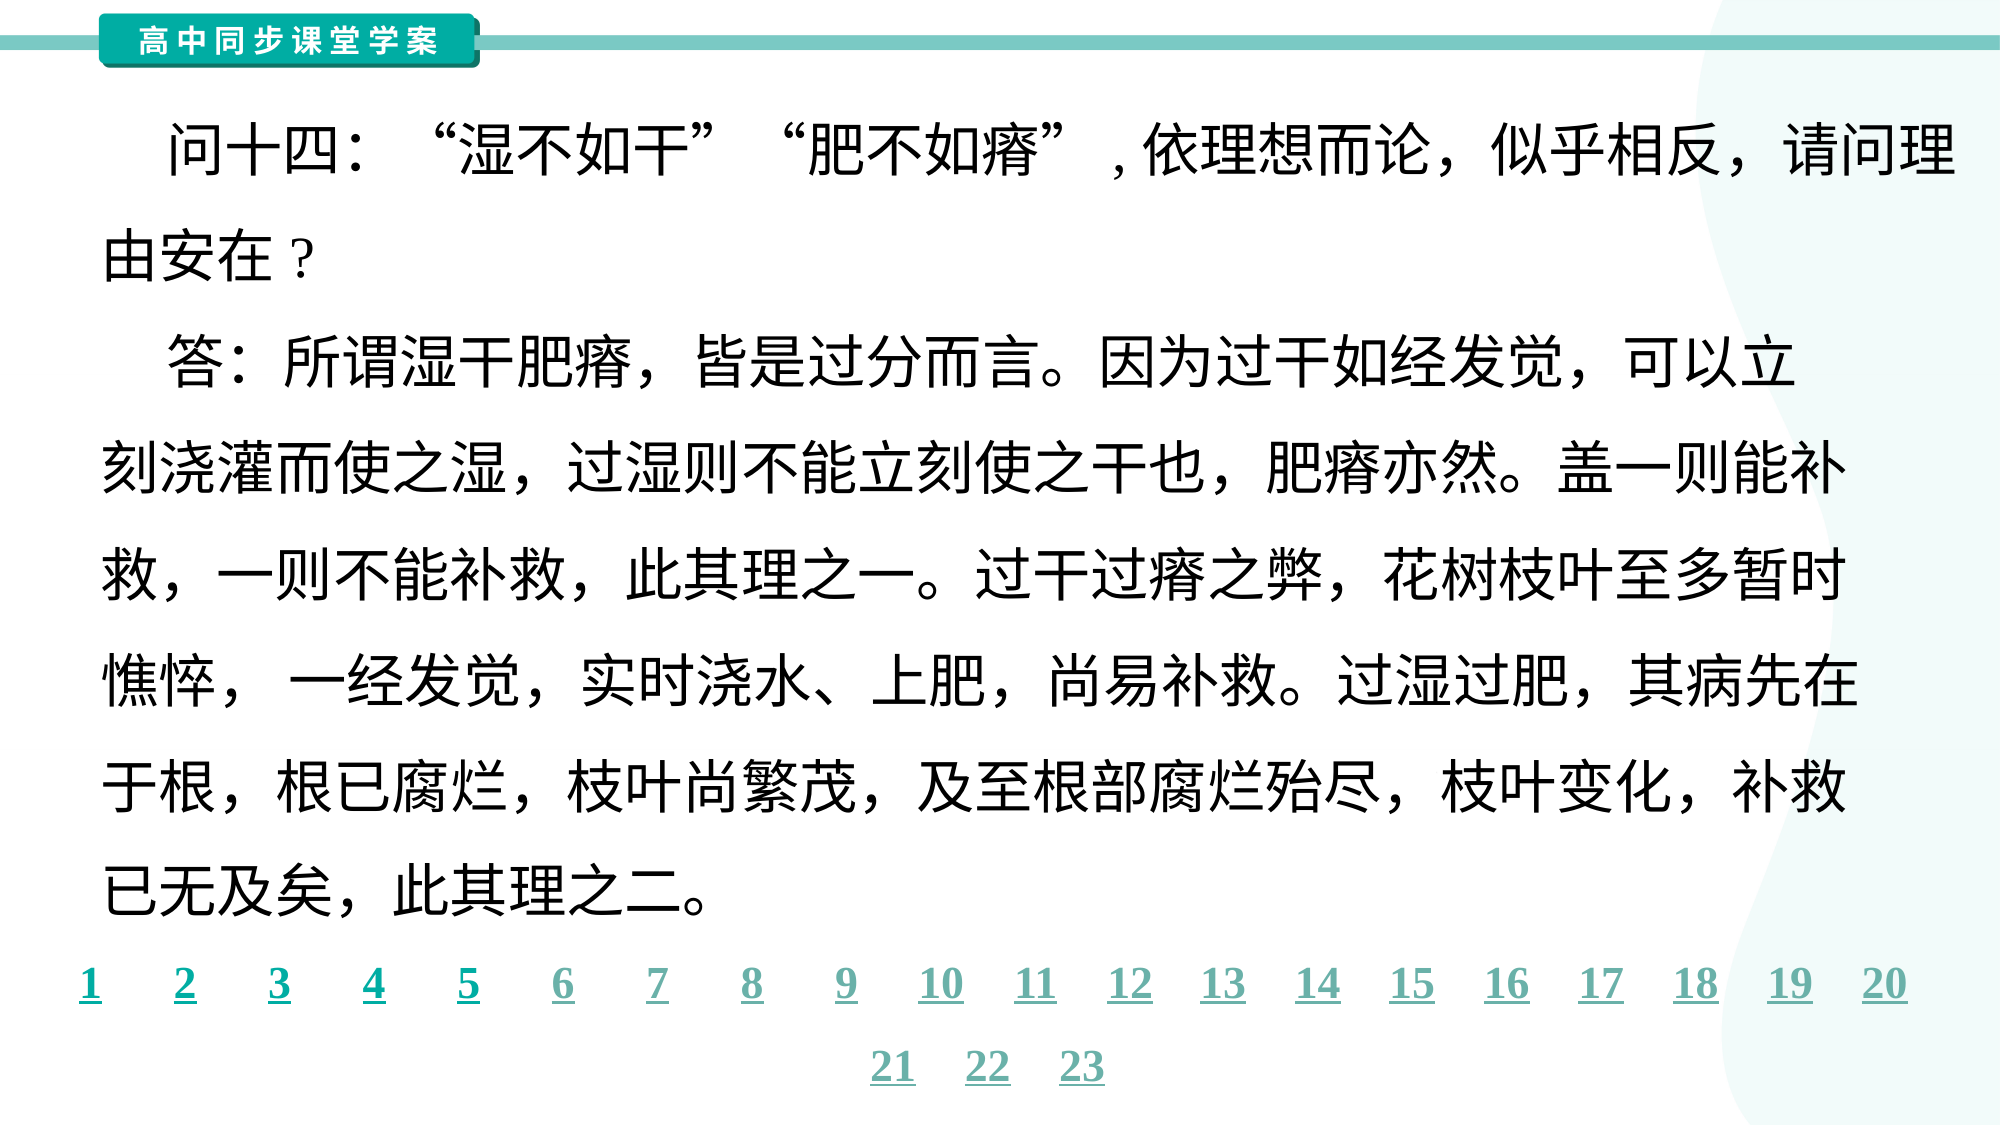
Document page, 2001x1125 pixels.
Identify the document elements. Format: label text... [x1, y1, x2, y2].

picture [0, 0, 2000, 1125]
text_box 问十四：“湿不如干”“肥不如瘠”,依理想而论，似乎相反，请问理 由安在? 答：所谓湿干肥瘠，皆是过分而言。因为过干如经发觉，可以立 刻浇灌而使之湿，过湿则不能立刻使之干也，肥瘠亦然。盖一则能补 救，一则不能补救，此其理之一。过干过瘠之弊，花树枝叶至多暂时 憔悴， 一经发觉，实时浇水、上肥，尚易补救。过湿过肥，其病先在 于根，根已腐烂，枝叶尚繁茂，及至根部腐烂殆尽，枝叶变化，补救 已无及矣，此其理之二。#1.15.1 [100, 76, 1899, 912]
